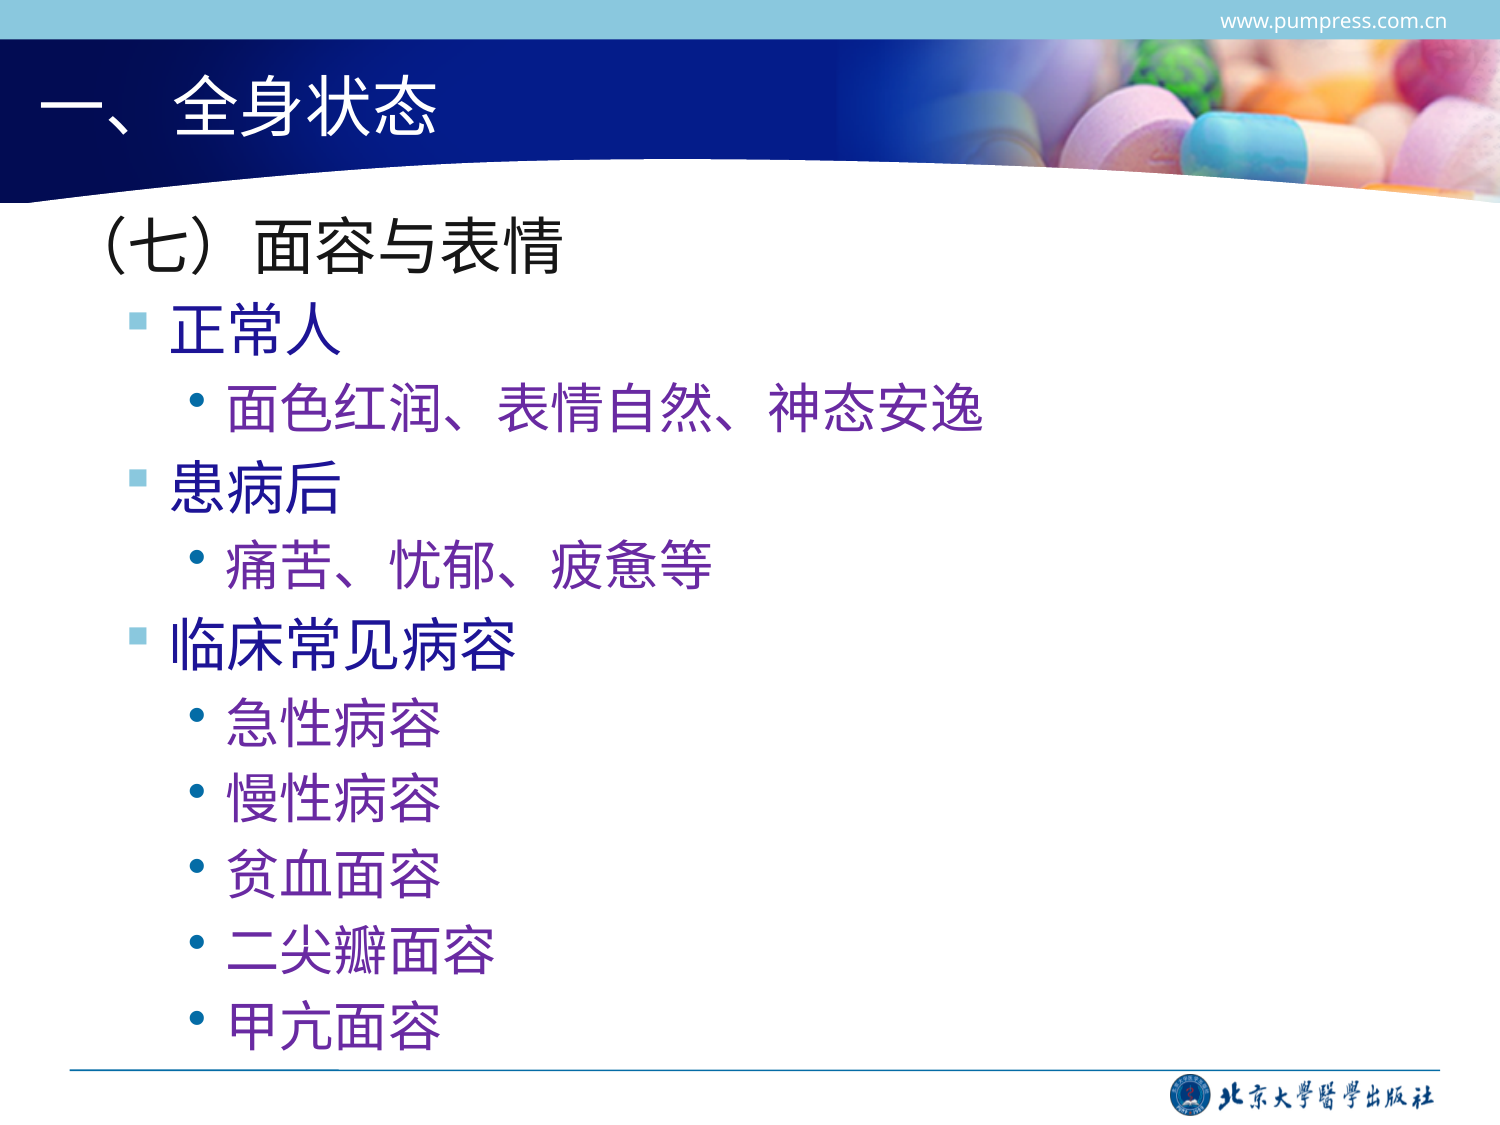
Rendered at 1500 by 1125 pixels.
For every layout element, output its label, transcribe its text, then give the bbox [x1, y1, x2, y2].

picture [0, 40, 1500, 203]
slide_number www.pumpress.com.cn [1024, 0, 1463, 38]
title 一、全身状态 [23, 58, 1349, 152]
picture [1170, 1074, 1436, 1118]
list （七）面容与表情 正常人 面色红润、表情自然、神态安逸 患病后 痛苦、忧郁、疲惫等 临床常见病容 急性病容 慢性病容 贫血面容 二尖瓣面容 甲亢面容 [49, 198, 1463, 1026]
